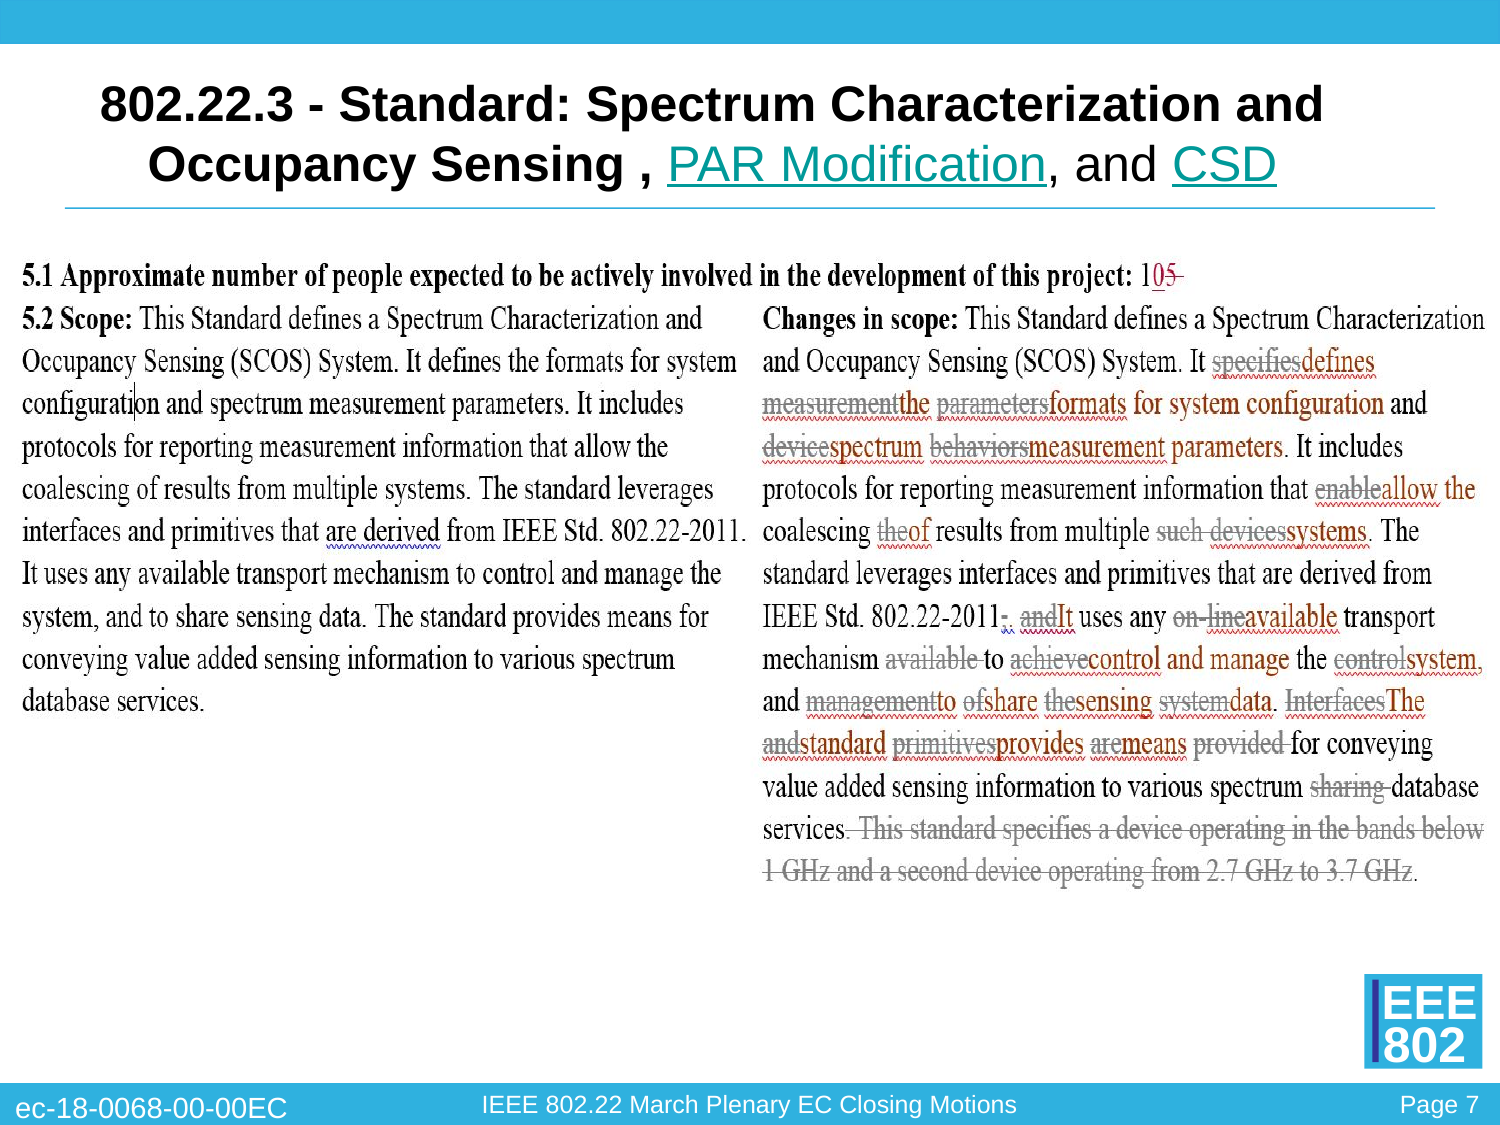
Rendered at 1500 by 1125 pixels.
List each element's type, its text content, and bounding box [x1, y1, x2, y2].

title 802.22.3 - Standard: Spectrum Characterization and Occupancy Sensing , PAR Modification, and CSD [0, 66, 1425, 197]
picture [15, 237, 1488, 900]
